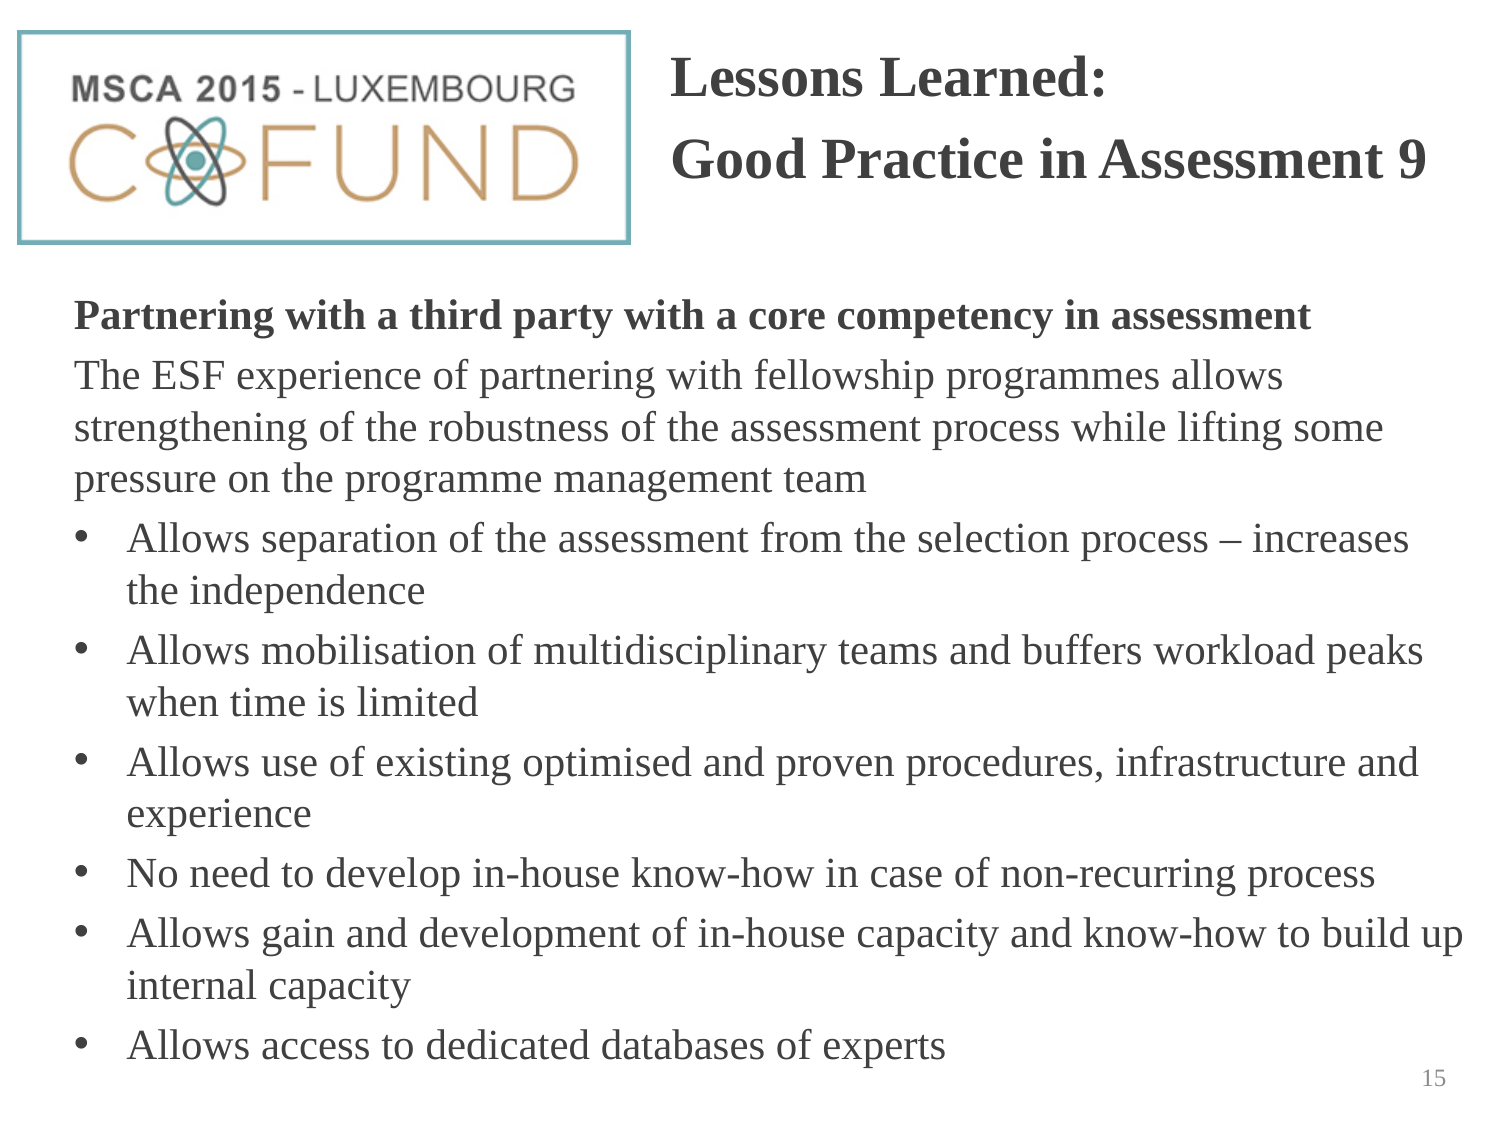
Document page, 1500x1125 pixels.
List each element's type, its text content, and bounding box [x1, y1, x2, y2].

subtitle Partnering with a third party with a core competency in assessment The ESF experience of partnering with fellowship programmes allows strengthening of the robustness of the assessment process while lifting some pressure on the programme management team Allows separation of the assessment from the selection process – increases the independence Allows mobilisation of multidisciplinary teams and buffers workload peaks when time is limited Allows use of existing optimised and proven procedures, infrastructure and experience No need to develop in-house know-how in case of non-recurring process Allows gain and development of in-house capacity and know-how to build up internal capacity Allows access to dedicated databases of experts [58, 278, 1483, 1083]
picture [17, 30, 631, 246]
text_box Lessons Learned: Good Practice in Assessment 9 [655, 30, 1483, 245]
footer 15 [986, 1046, 1462, 1107]
